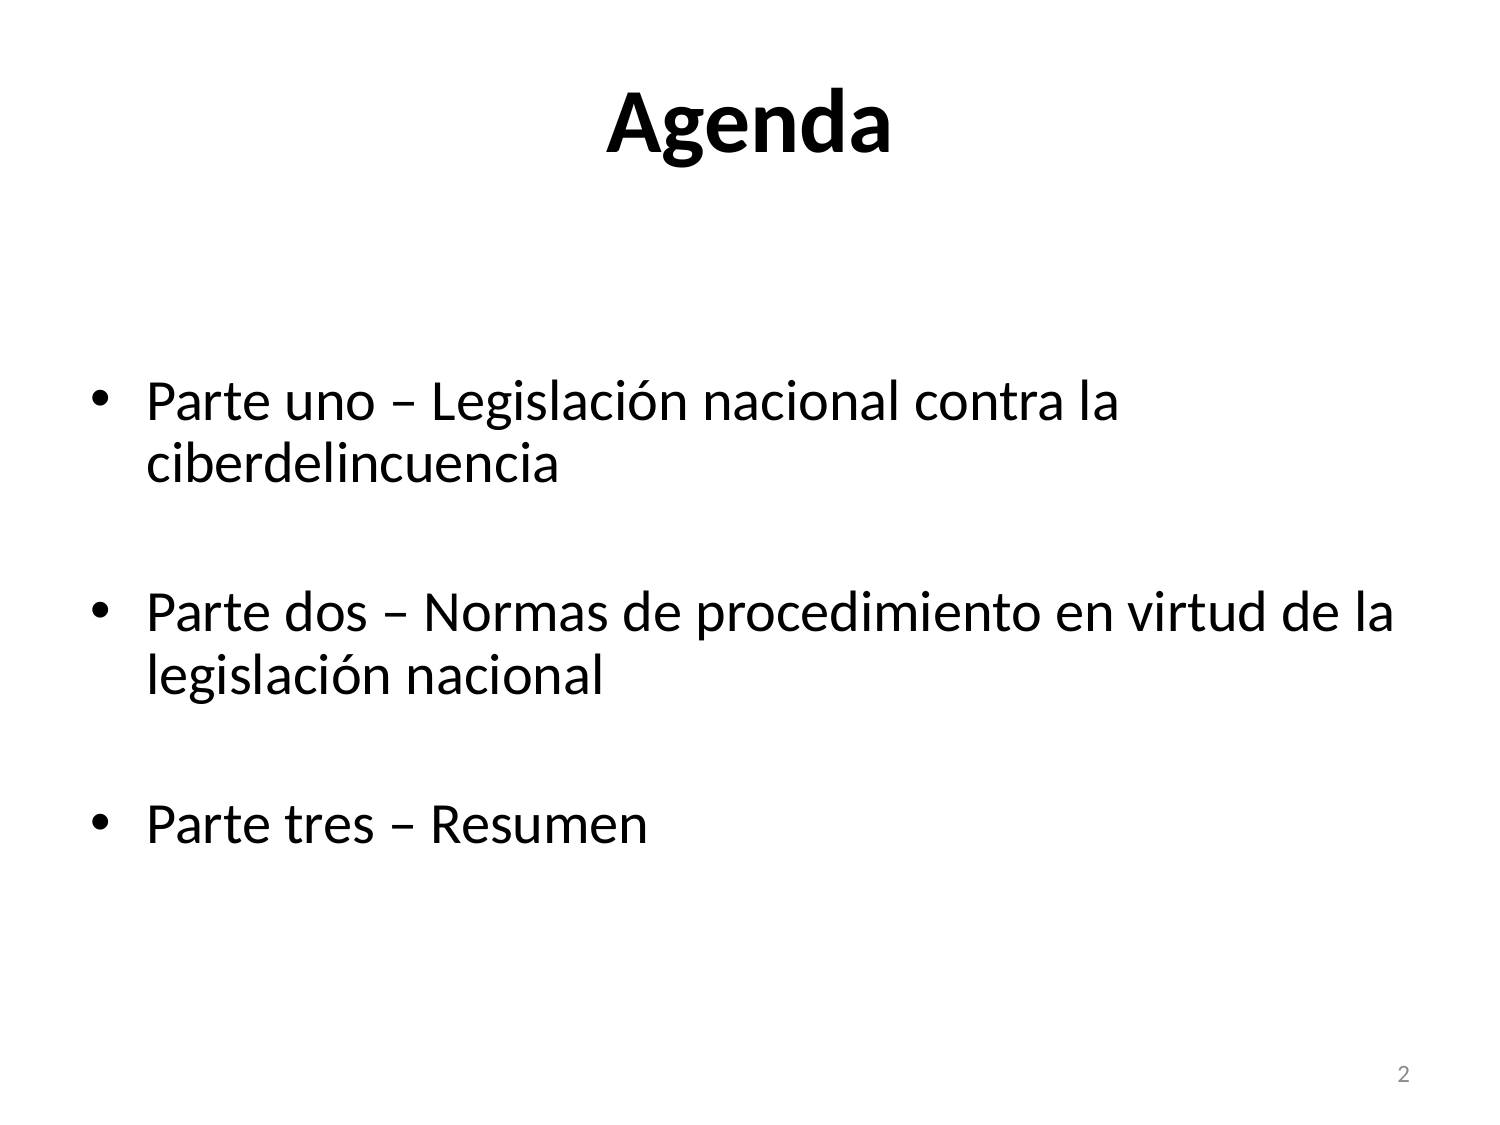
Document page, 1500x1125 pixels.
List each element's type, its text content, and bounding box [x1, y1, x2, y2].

slide_number 2 [1074, 1042, 1425, 1103]
list Parte uno – Legislación nacional contra la ciberdelincuencia Parte dos – Normas de procedimiento en virtud de la legislación nacional Parte tres – Resumen [75, 280, 1436, 1000]
title Agenda [75, 45, 1425, 187]
